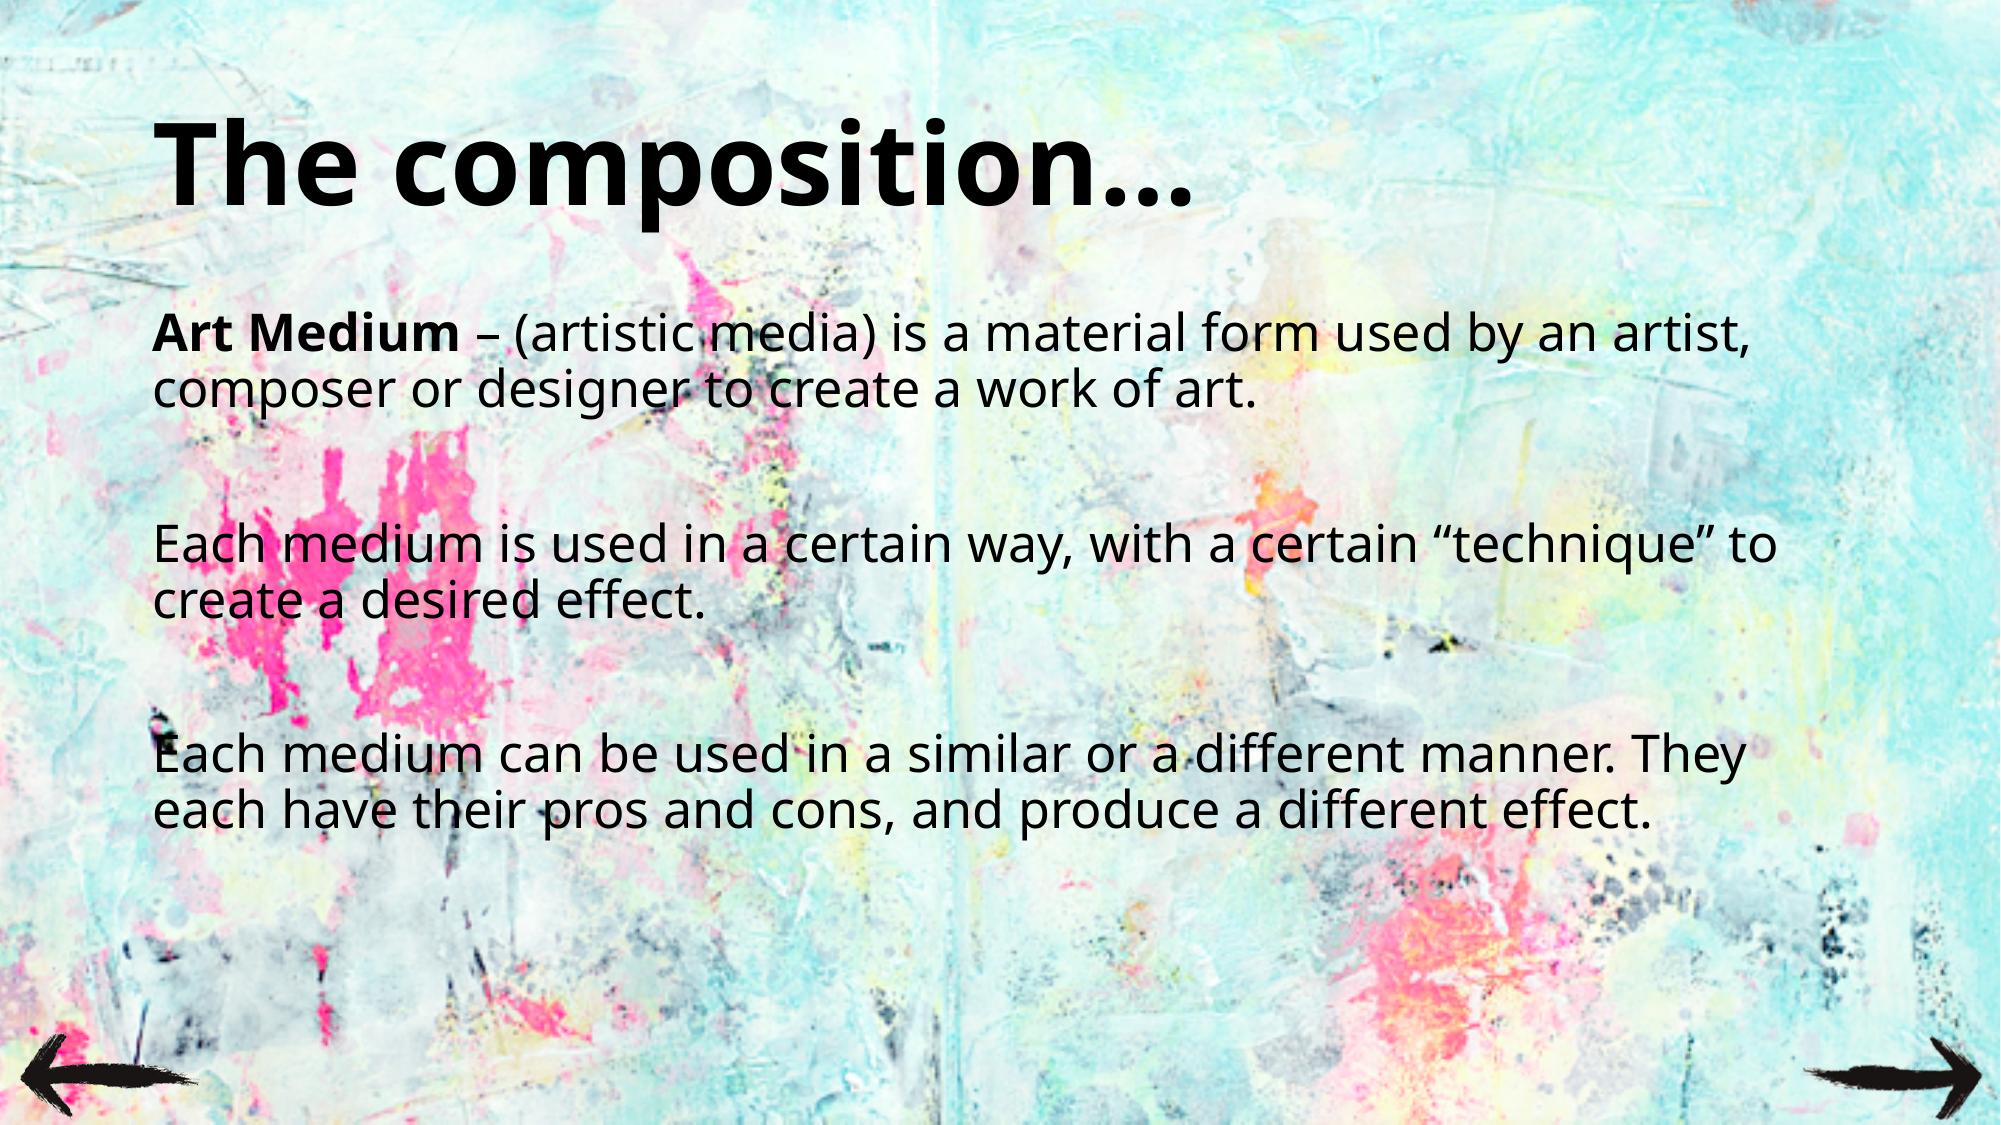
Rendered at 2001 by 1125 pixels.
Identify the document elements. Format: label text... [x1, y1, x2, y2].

title The composition… [137, 59, 1863, 278]
picture [0, 0, 2001, 1125]
list Art Medium – (artistic media) is a material form used by an artist, composer or designer to create a work of art. Each medium is used in a certain way, with a certain “technique” to create a desired effect. Each medium can be used in a similar or a different manner. They each have their pros and cons, and produce a different effect. [137, 299, 1863, 1014]
